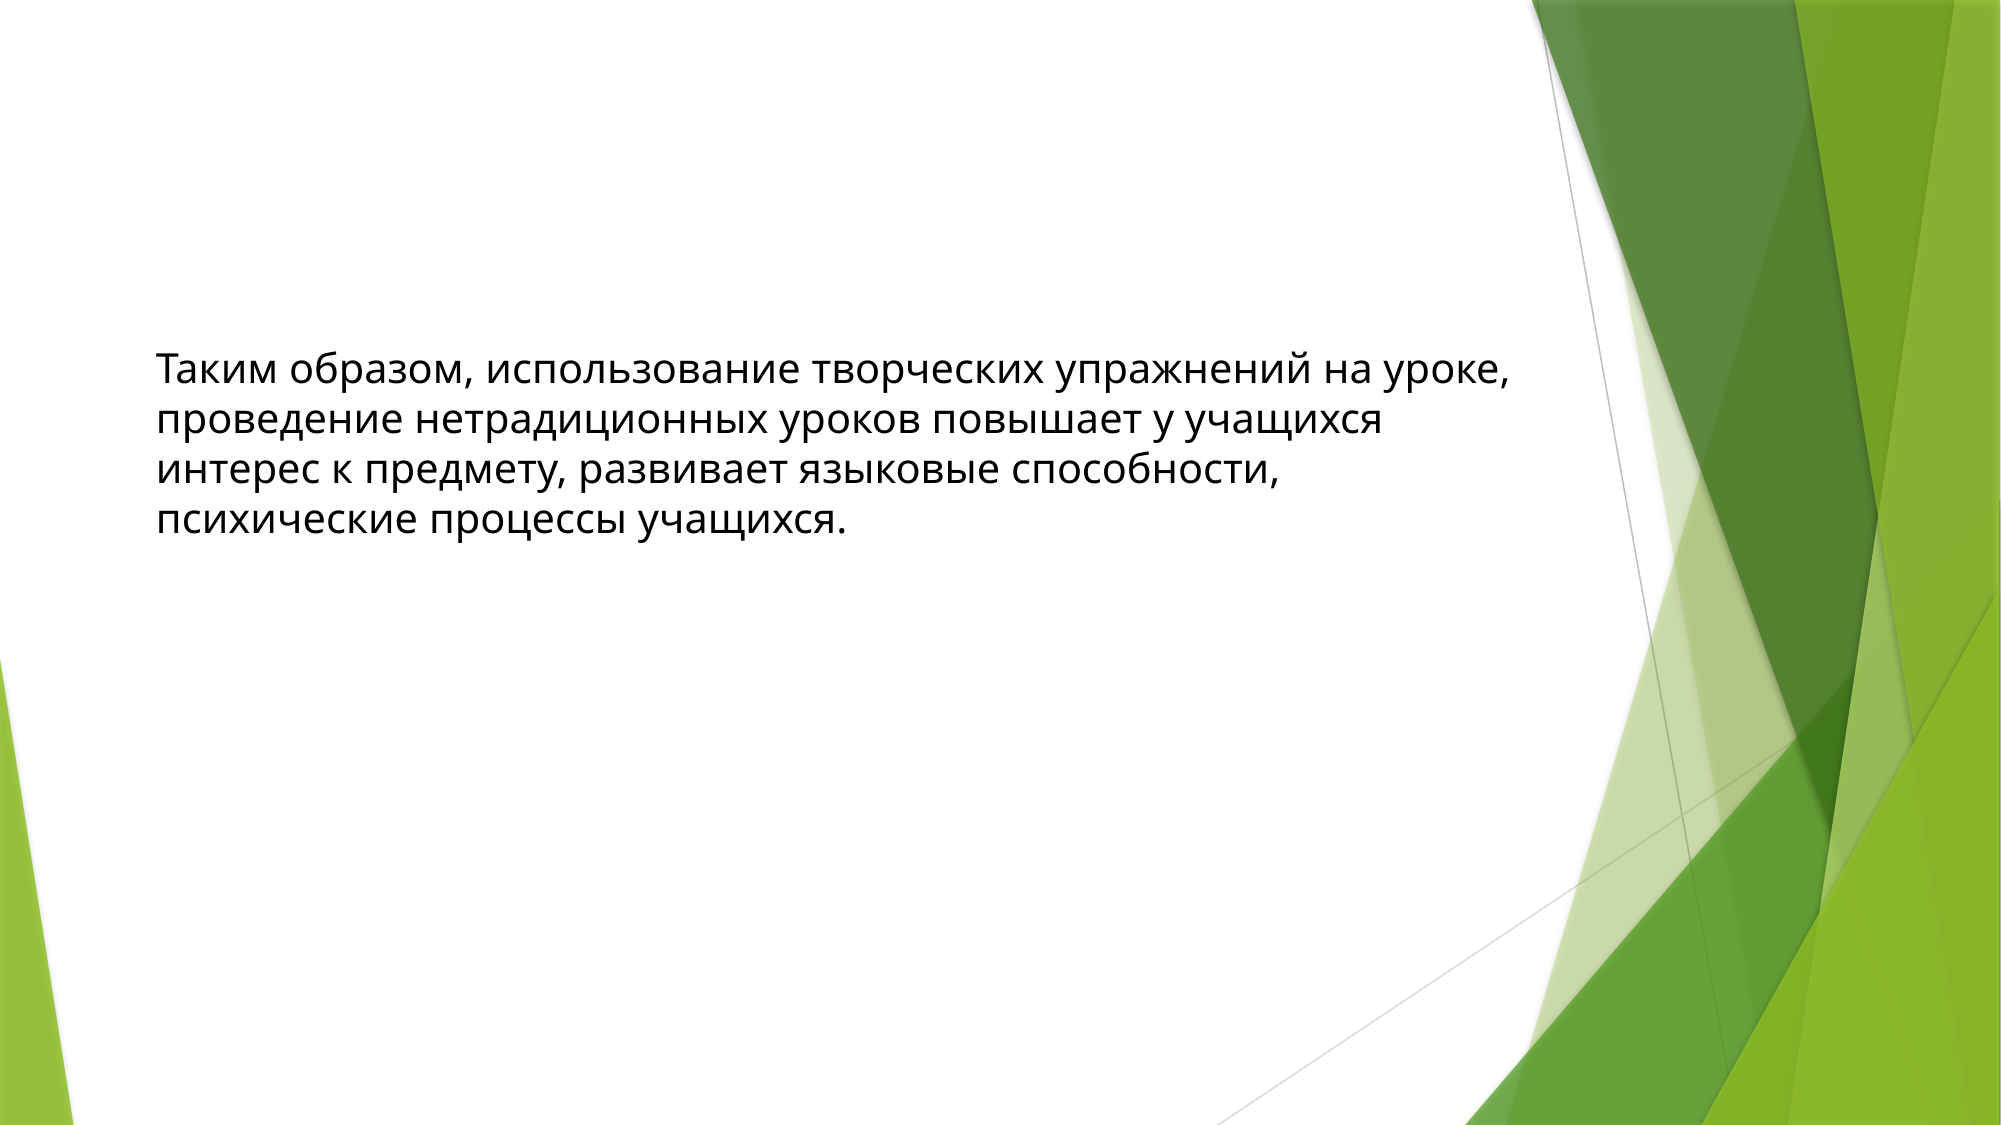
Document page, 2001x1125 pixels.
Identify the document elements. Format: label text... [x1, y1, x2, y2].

title Таким образом, использование творческих упражнений на уроке, проведение нетрадиционных уроков повышает у учащихся интерес к предмету, развивает языковые способности, психические процессы учащихся. [140, 334, 1552, 552]
